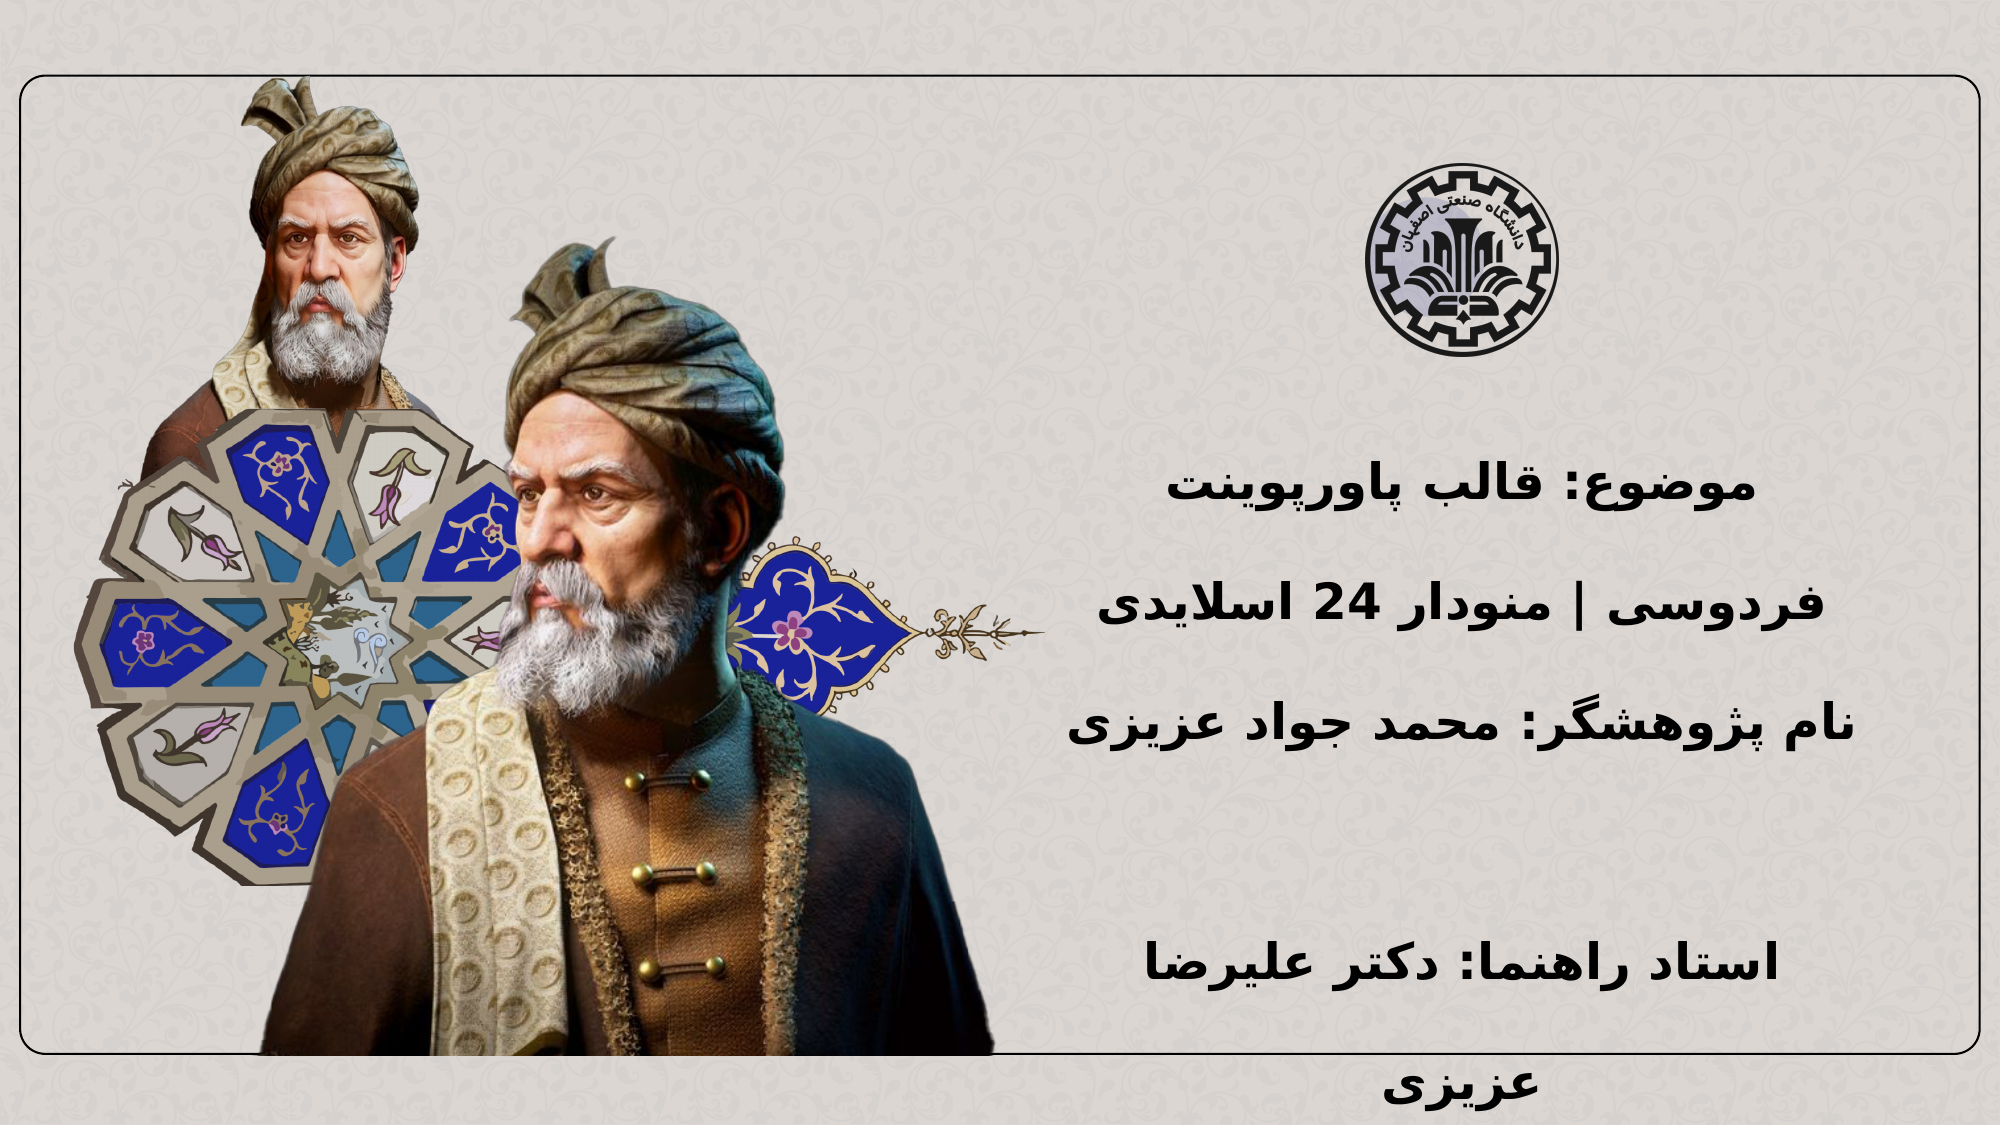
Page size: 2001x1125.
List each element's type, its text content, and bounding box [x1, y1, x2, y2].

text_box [1365, 163, 1559, 357]
text_box موضوع: قالب پاورپوینت فردوسی | منودار 24 اسلایدی نام پژوهشگر: محمد جواد عزیزی استاد راهنما: دکتر علیرضا عزیزی تاریخ ارائه ................. [1043, 382, 1882, 1125]
picture [75, 61, 1116, 1125]
